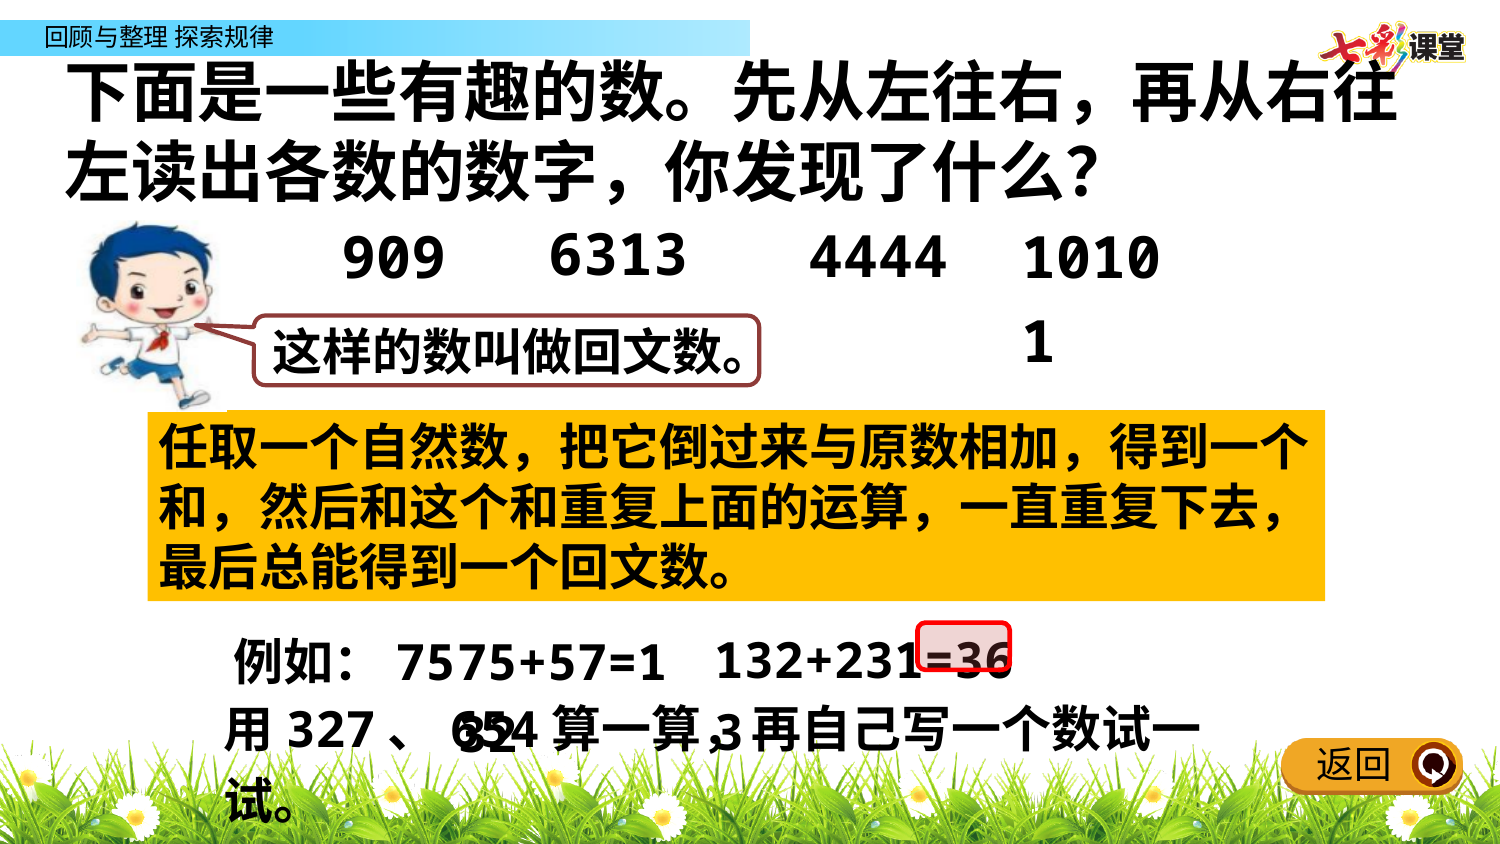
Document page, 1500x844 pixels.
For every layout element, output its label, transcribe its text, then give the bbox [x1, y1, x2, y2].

text_box [915, 620, 1012, 672]
text_box 10101 [1009, 200, 1187, 380]
picture [1316, 20, 1468, 80]
text_box 132+231=363 [702, 610, 1037, 679]
text_box 75+57=132 [445, 612, 699, 679]
text_box 例如：75 [222, 612, 445, 679]
text_box 这样的数叫做回文数。 [230, 313, 762, 388]
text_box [1281, 733, 1464, 795]
picture [0, 740, 1500, 844]
text_box 63136 [537, 197, 715, 313]
picture [76, 220, 227, 412]
text_box 下面是一些有趣的数。先从左往右，再从右往左读出各数的数字，你发现了什么？ [53, 43, 1436, 215]
text_box 用327、654算一算，再自己写一个数试一试。 [212, 679, 1247, 835]
text_box 4444 [797, 199, 975, 295]
text_box 909 [329, 200, 514, 296]
text_box 任取一个自然数，把它倒过来与原数相加，得到一个和，然后和这个和重复上面的运算，一直重复下去，最后总能得到一个回文数。 [147, 410, 1326, 602]
